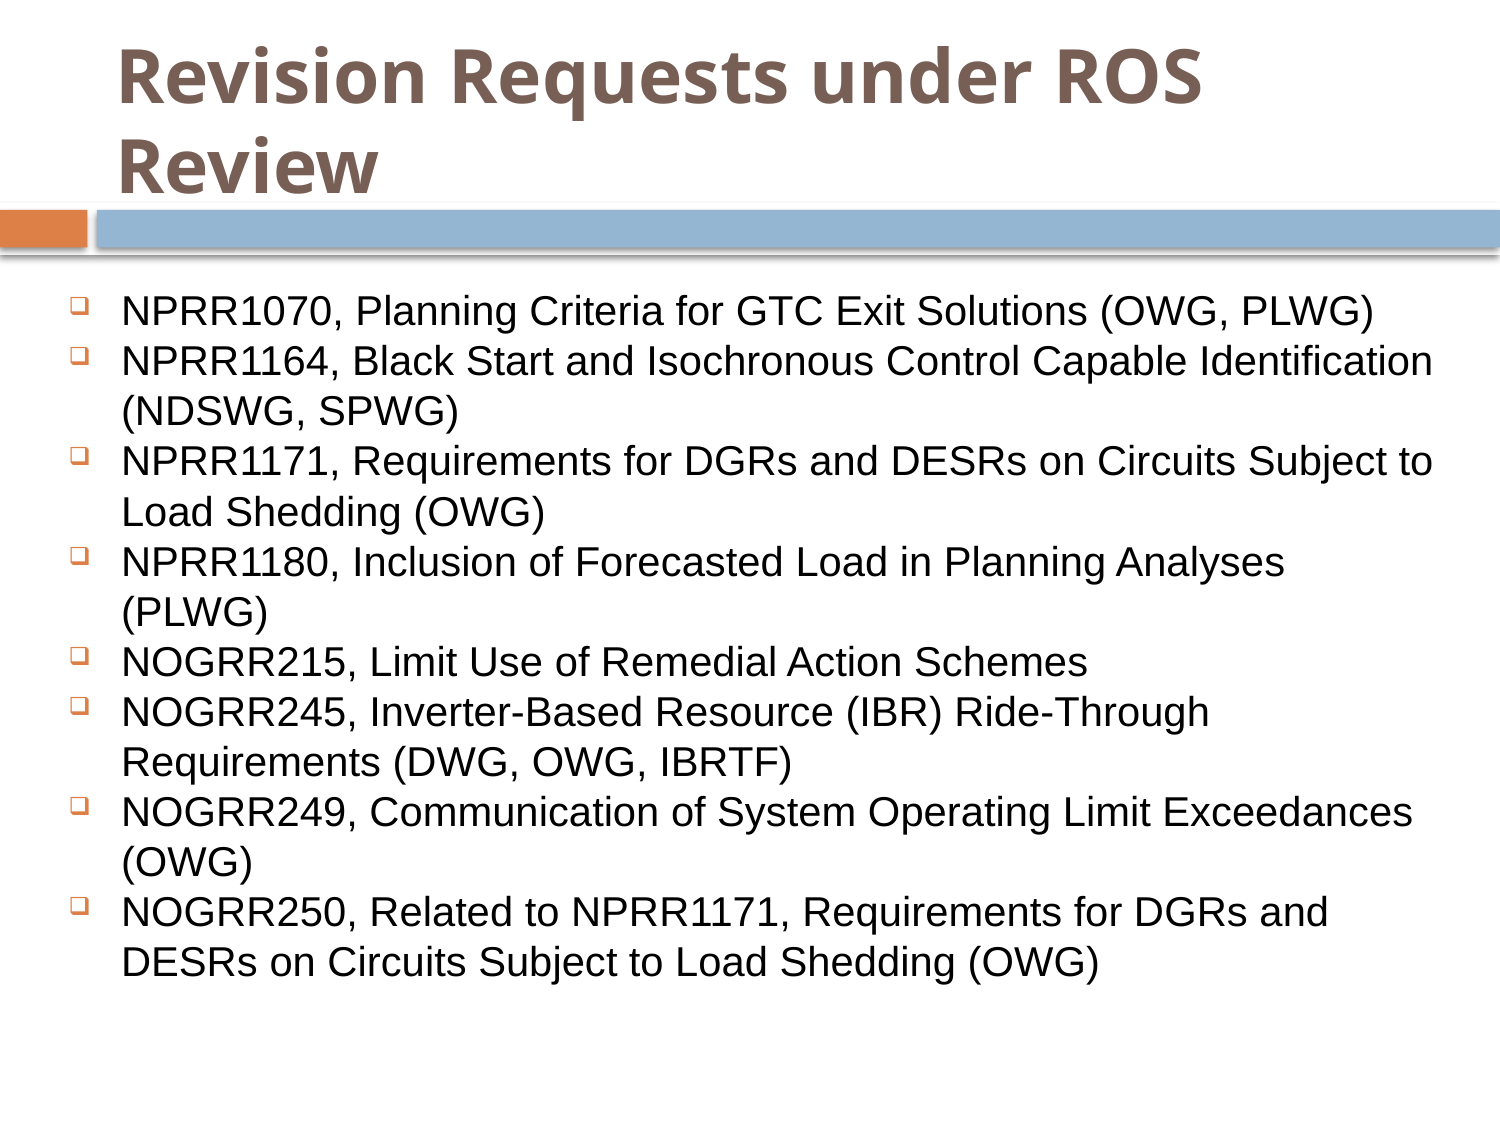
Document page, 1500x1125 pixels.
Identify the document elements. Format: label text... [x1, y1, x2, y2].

title Revision Requests under ROS Review [100, 37, 1439, 201]
list NPRR1070, Planning Criteria for GTC Exit Solutions (OWG, PLWG) NPRR1164, Black Start and Isochronous Control Capable Identification (NDSWG, SPWG) NPRR1171, Requirements for DGRs and DESRs on Circuits Subject to Load Shedding (OWG) NPRR1180, Inclusion of Forecasted Load in Planning Analyses (PLWG) NOGRR215, Limit Use of Remedial Action Schemes NOGRR245, Inverter-Based Resource (IBR) Ride-Through Requirements (DWG, OWG, IBRTF) NOGRR249, Communication of System Operating Limit Exceedances (OWG) NOGRR250, Related to NPRR1171, Requirements for DGRs and DESRs on Circuits Subject to Load Shedding (OWG) [53, 276, 1457, 1015]
